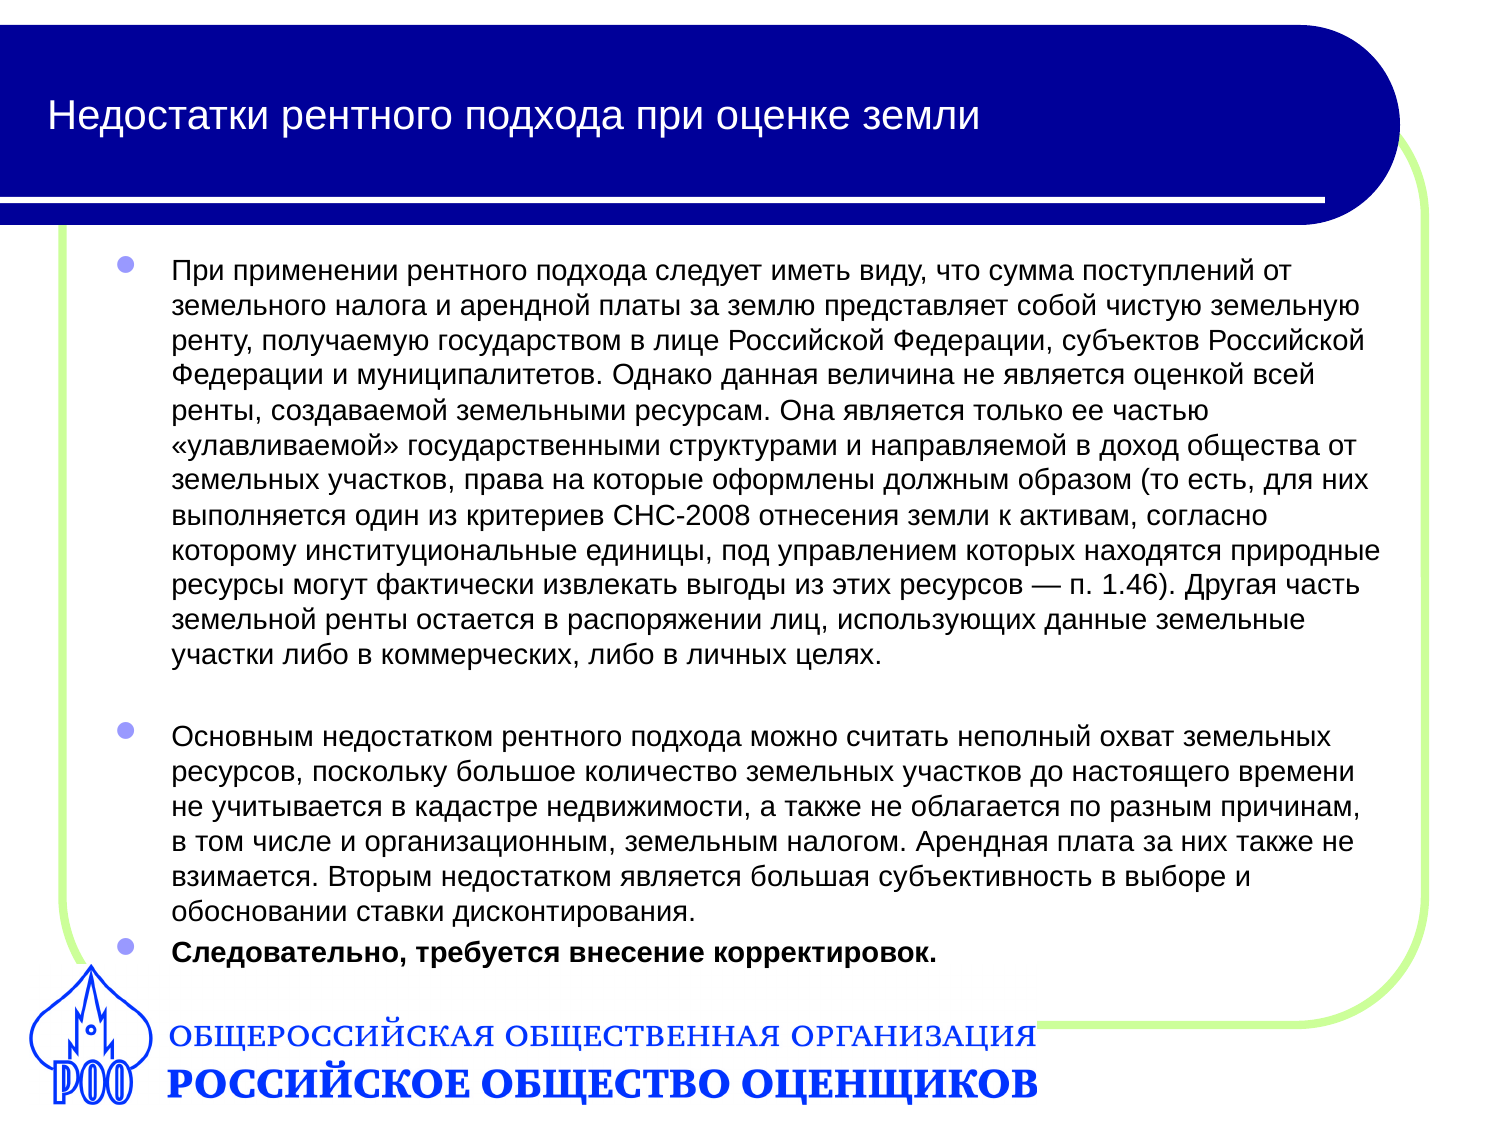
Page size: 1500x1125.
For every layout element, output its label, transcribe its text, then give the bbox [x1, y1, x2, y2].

picture [29, 964, 1037, 1105]
title Недостатки рентного подхода при оценке земли [32, 37, 1347, 188]
list При применении рентного подхода следует иметь виду, что сумма поступлений от земельного налога и арендной платы за землю представляет собой чистую земельную ренту, получаемую государством в лице Российской Федерации, субъектов Российской Федерации и муниципалитетов. Однако данная величина не является оценкой всей ренты, создаваемой земельными ресурсам. Она является только ее частью «улавливаемой» государственными структурами и направляемой в доход общества от земельных участков, права на которые оформлены должным образом (то есть, для них выполняется один из критериев СНС-2008 отнесения земли к активам, согласно которому институциональные единицы, под управлением которых находятся природные ресурсы могут фактически извлекать выгоды из этих ресурсов — п. 1.46). Другая часть земельной ренты остается в распоряжении лиц, использующих данные земельные участки либо в коммерческих, либо в личных целях. Основным недостатком рентного подхода можно считать неполный охват земельных ресурсов, поскольку большое количество земельных участков до настоящего времени не учитывается в кадастре недвижимости, а также не облагается по разным причинам, в том числе и организационным, земельным налогом. Арендная плата за них также не взимается. Вторым недостатком является большая субъективность в выборе и обосновании ставки дисконтирования. Следовательно, требуется внесение корректировок. [99, 243, 1400, 969]
